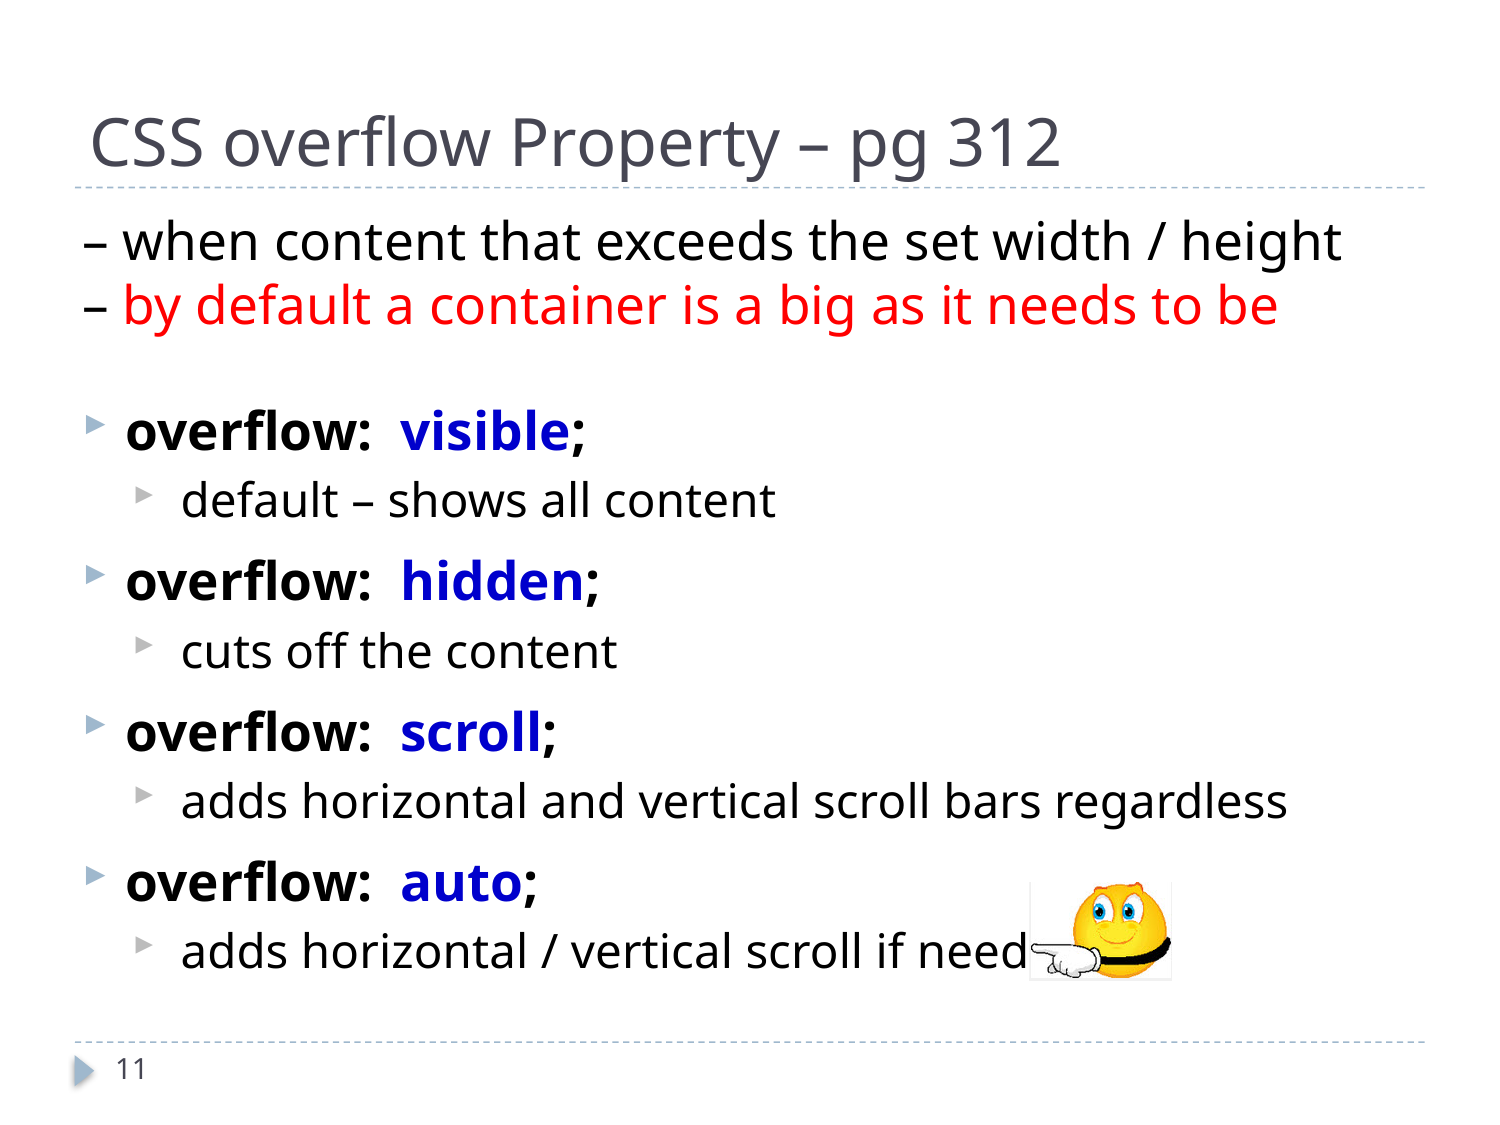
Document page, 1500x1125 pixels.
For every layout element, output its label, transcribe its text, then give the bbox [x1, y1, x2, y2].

slide_number 11 [100, 1042, 426, 1103]
list – when content that exceeds the set width / height – by default a container is a big as it needs to be overflow: visible; default – shows all content overflow: hidden; cuts off the content overflow: scroll; adds horizontal and vertical scroll bars regardless overflow: auto; adds horizontal / vertical scroll if needed [24, 200, 1450, 1000]
title CSS overflow Property – pg 312 [75, 24, 1425, 188]
picture [1027, 882, 1173, 981]
